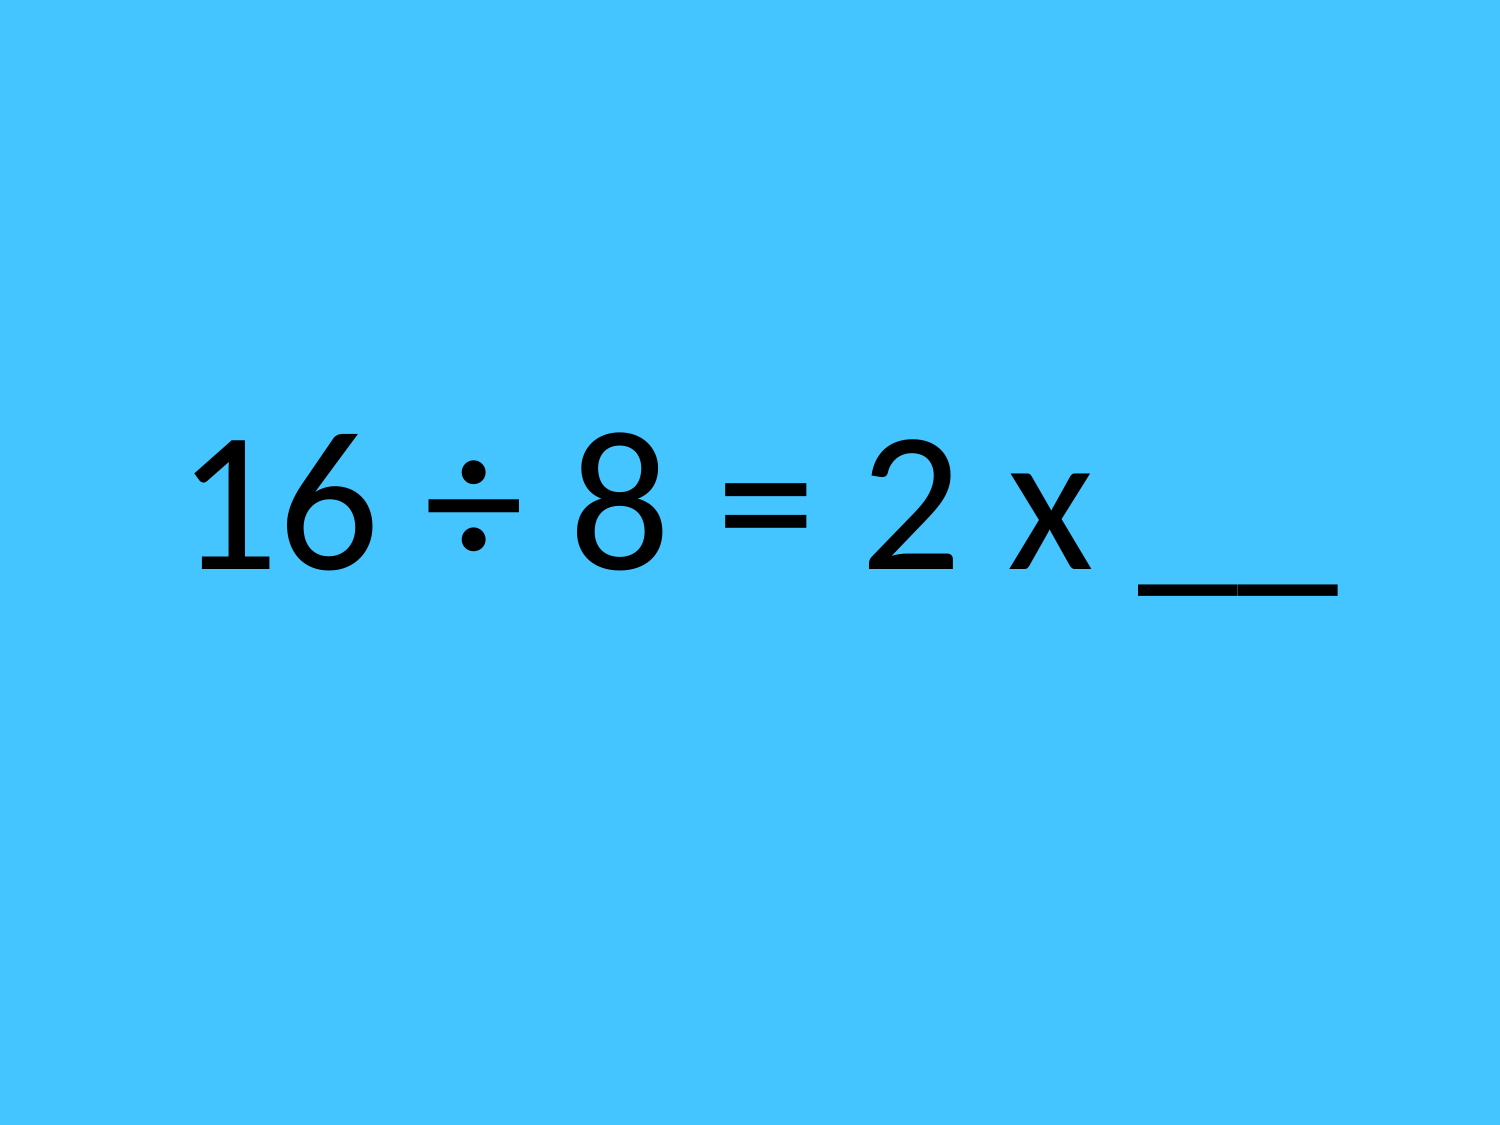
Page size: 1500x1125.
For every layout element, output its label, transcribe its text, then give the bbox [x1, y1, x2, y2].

text_box 16 ÷ 8 = 2 x __ [162, 362, 1425, 618]
